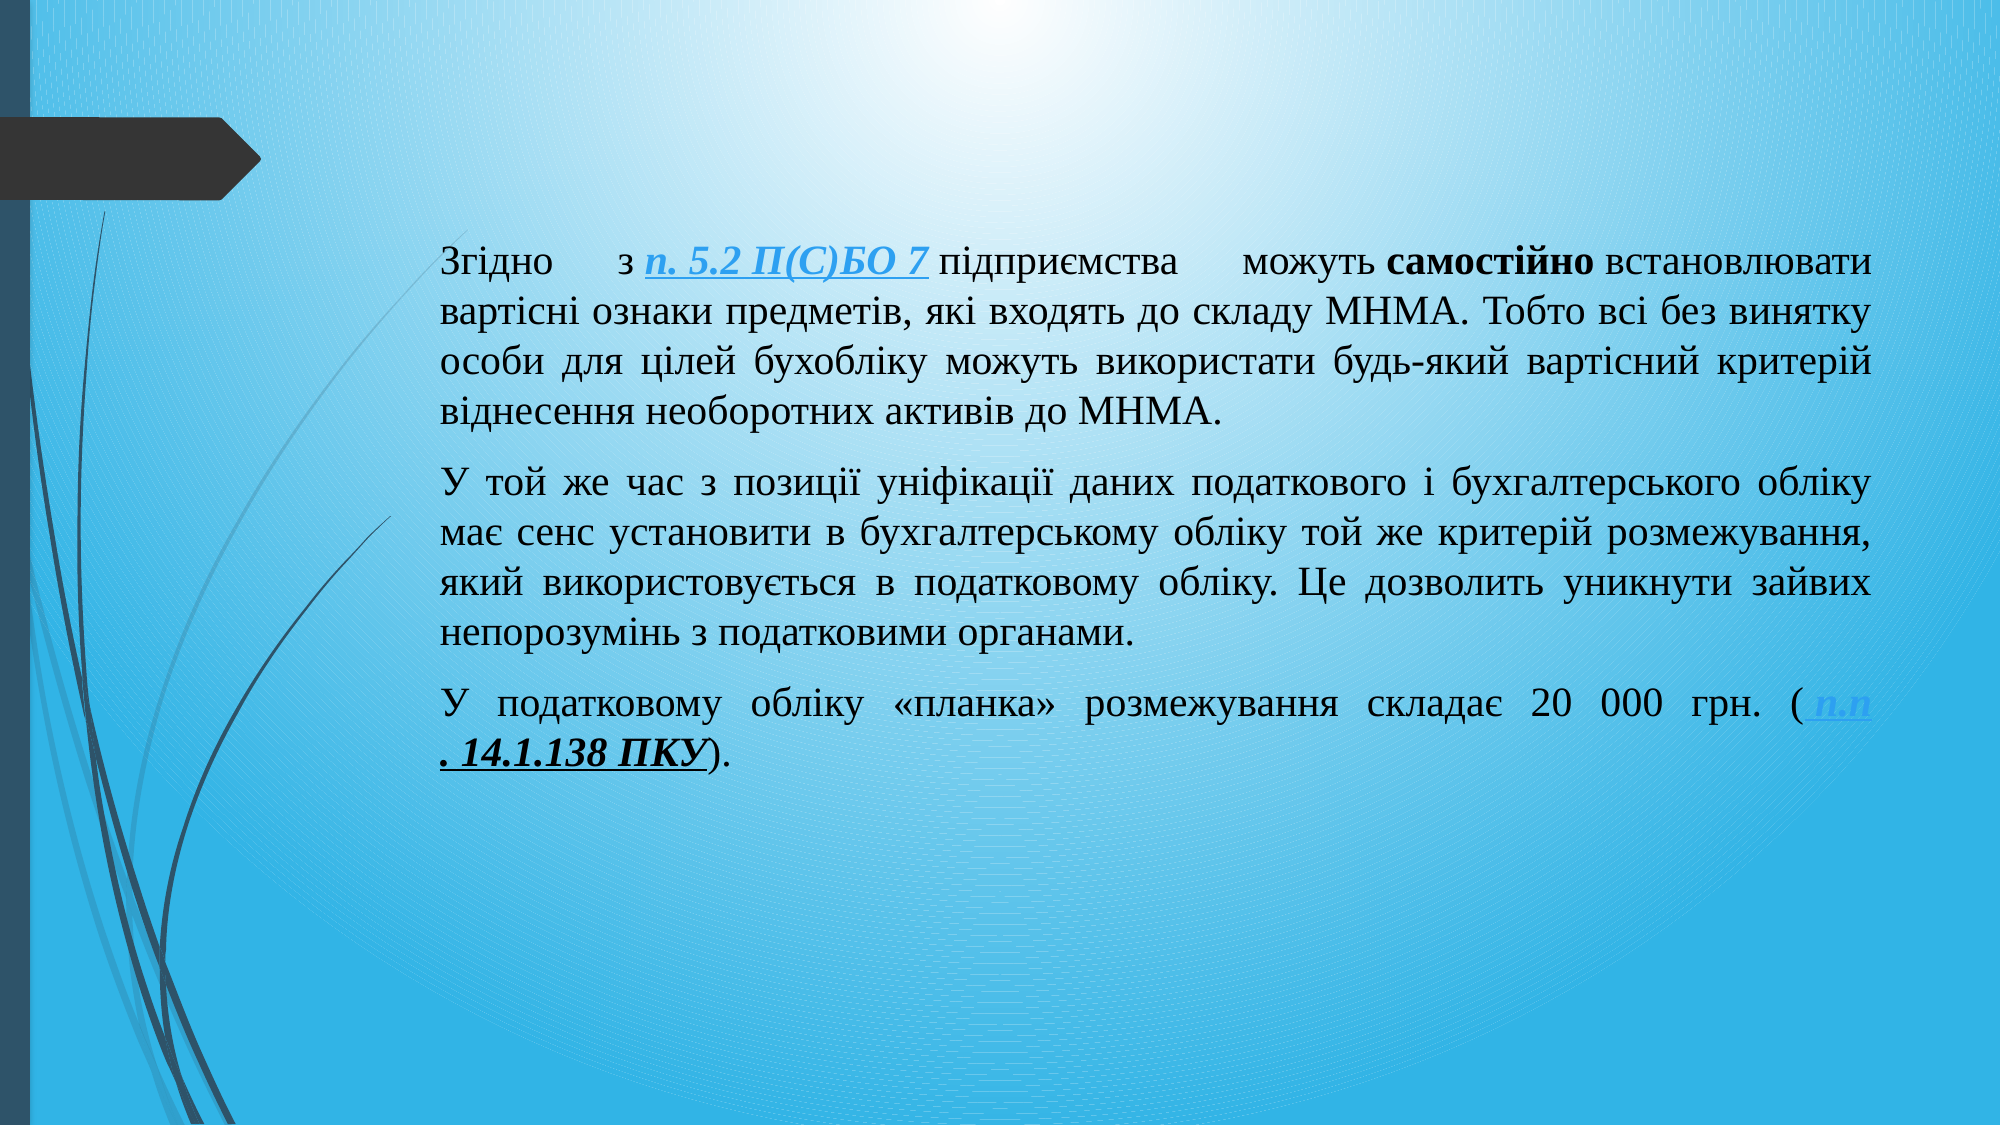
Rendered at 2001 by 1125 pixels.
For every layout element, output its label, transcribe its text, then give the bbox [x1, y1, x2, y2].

list Згідно з п. 5.2 П(С)БО 7 підприємства можуть самостійно встановлювати вартісні ознаки предметів, які входять до складу МНМА. Тобто всі без винятку особи для цілей бухобліку можуть використати будь-який вартісний критерій віднесення необоротних активів до МНМА. У той же час з позиції уніфікації даних податкового і бухгалтерського обліку має сенс установити в бухгалтерському обліку той же критерій розмежування, який використовується в податковому обліку. Це дозволить уникнути зайвих непорозумінь з податковими органами. У податковому обліку «планка» розмежування складає 20 000 грн. ( п.п. 14.1.138 ПКУ). [424, 224, 1888, 845]
